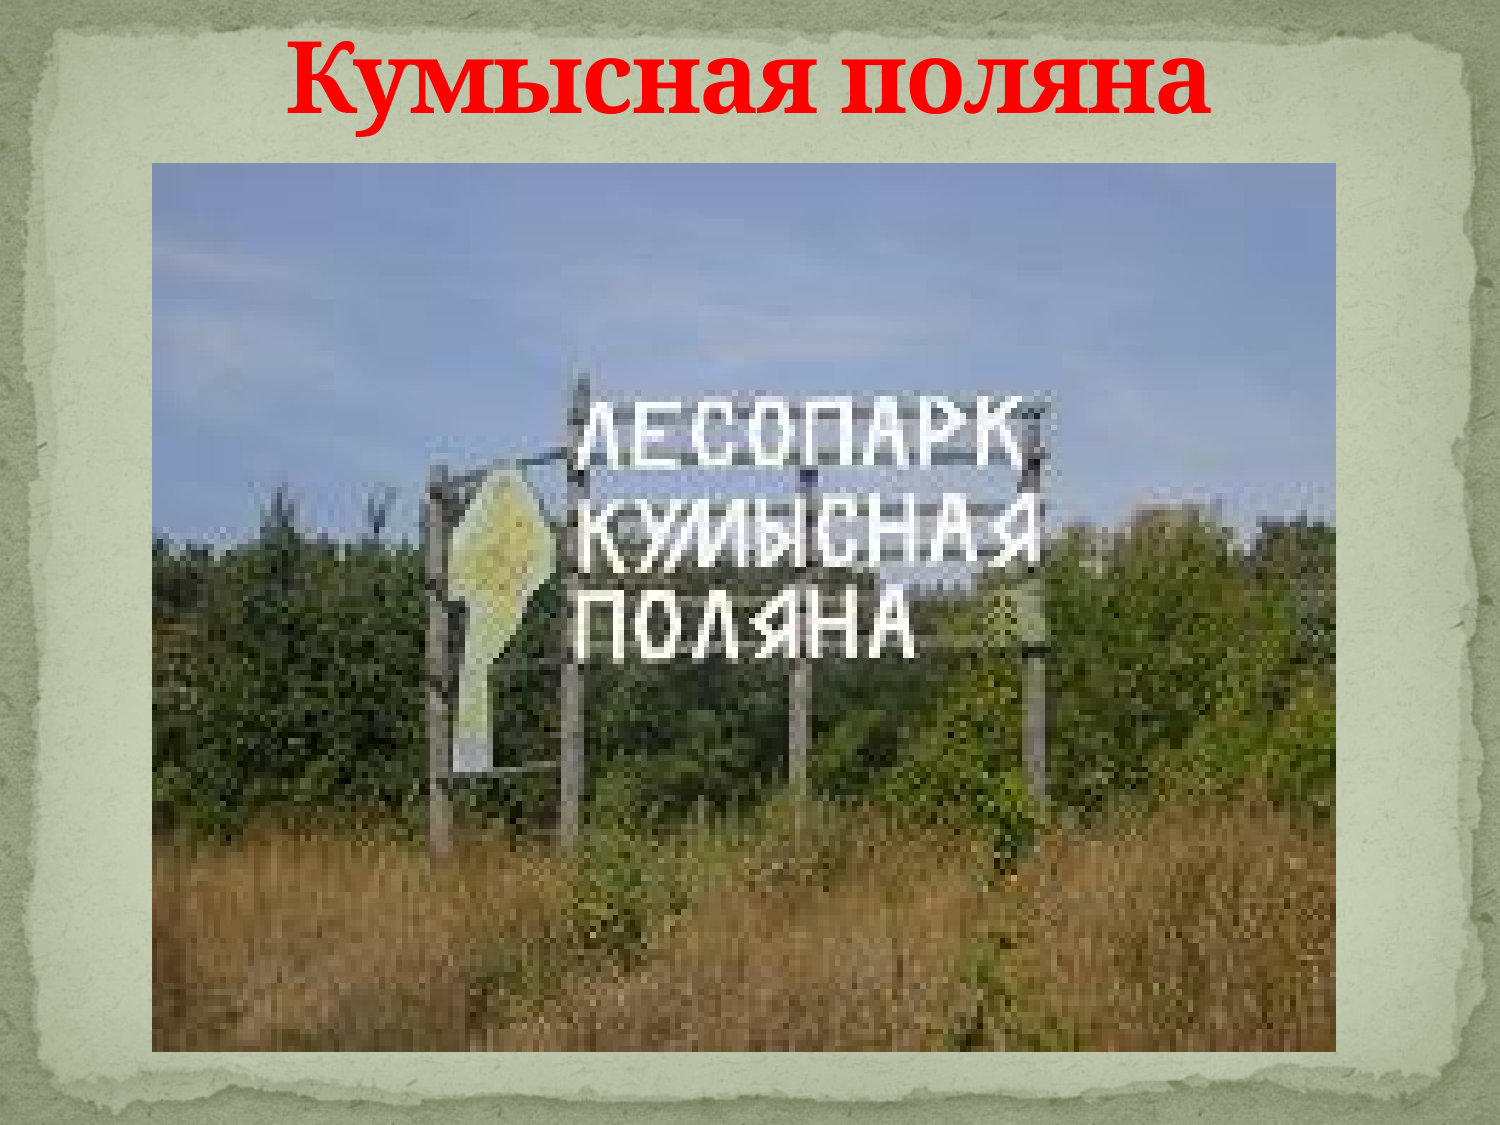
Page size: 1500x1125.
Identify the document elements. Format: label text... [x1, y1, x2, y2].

title Кумысная поляна [0, 0, 1500, 141]
picture [152, 163, 1336, 1052]
